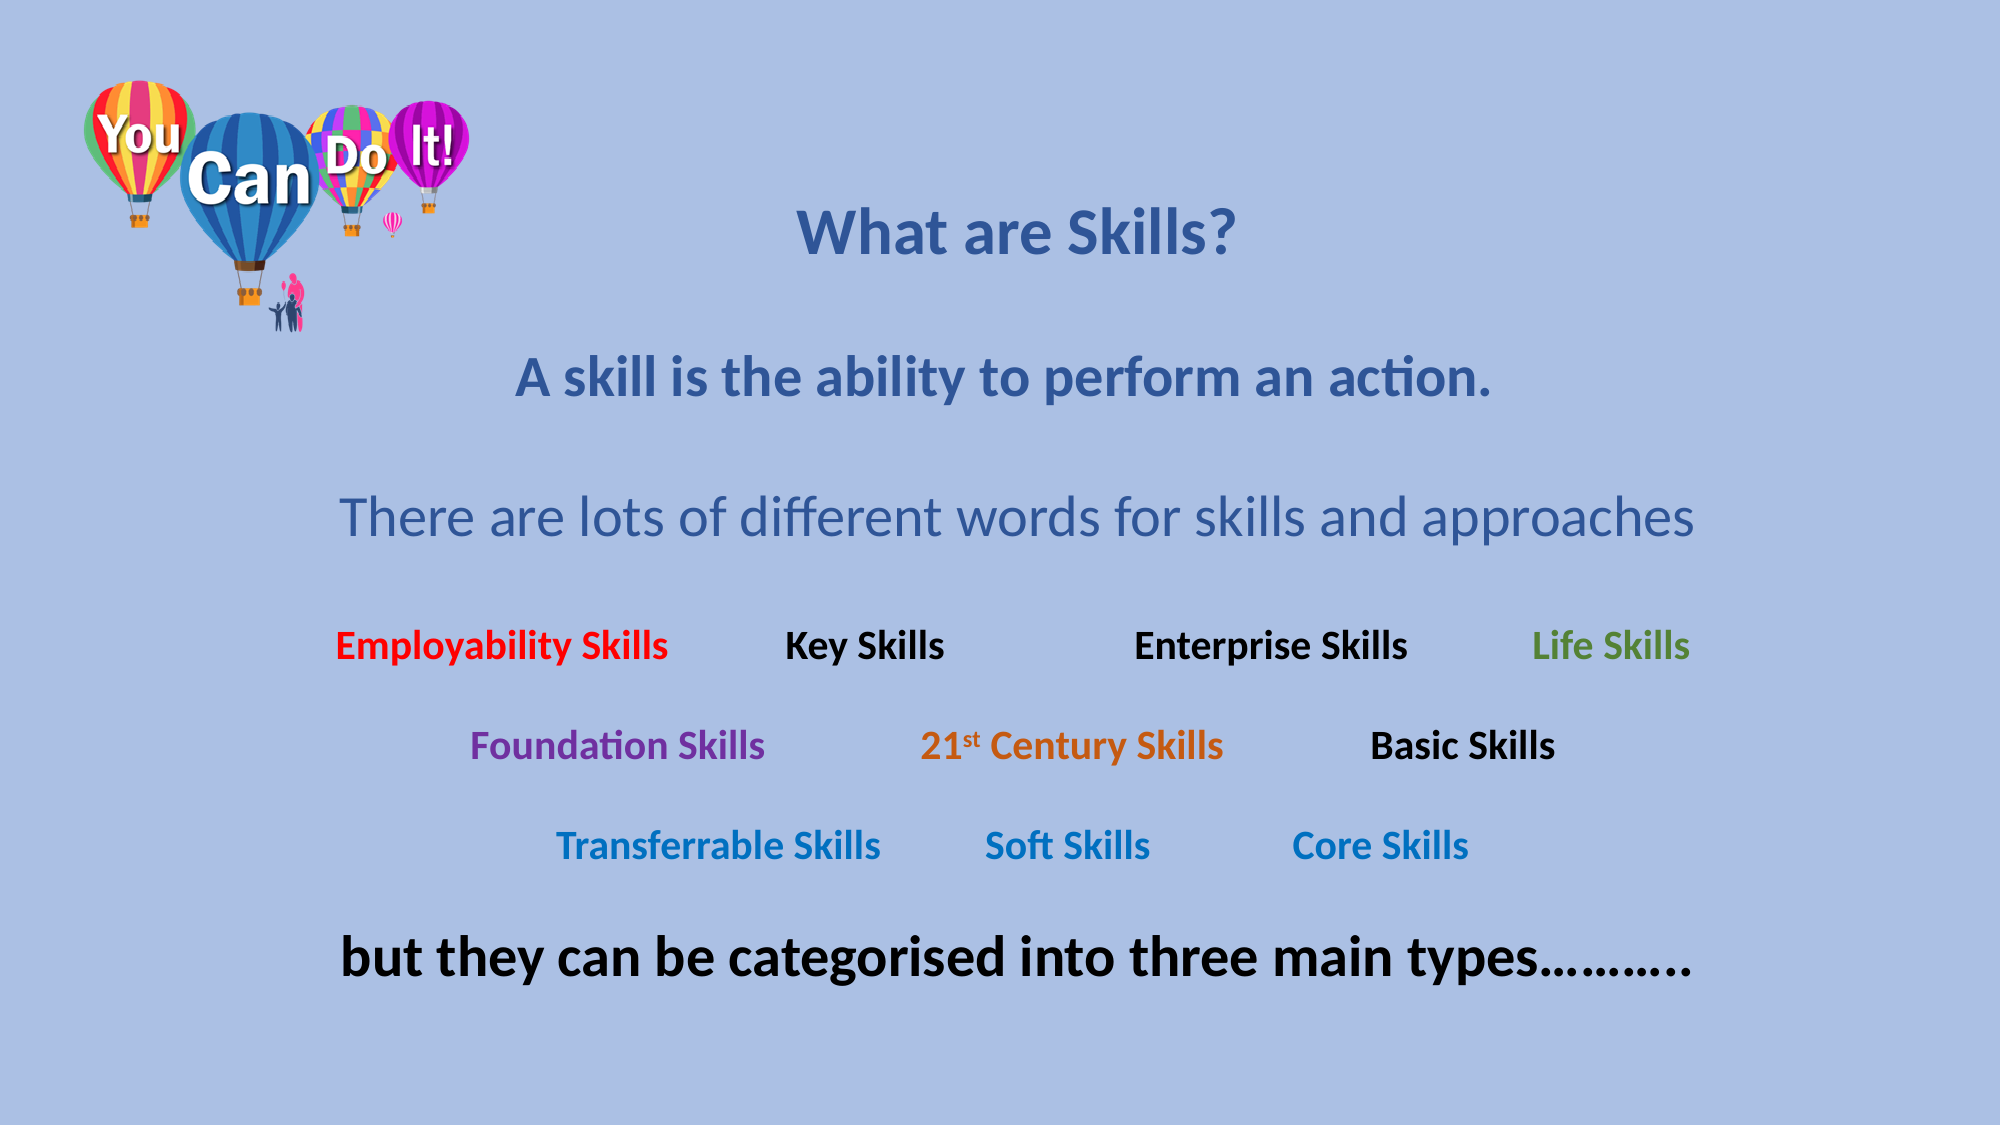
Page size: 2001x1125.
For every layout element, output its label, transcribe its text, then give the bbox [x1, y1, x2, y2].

text_box What are Skills? A skill is the ability to perform an action. There are lots of different words for skills and approaches Employability Skills Key Skills Enterprise Skills Life Skills Foundation Skills 21st Century Skills Basic Skills Transferrable Skills Soft Skills Core Skills but they can be categorised into three main types……….. [121, 180, 1914, 1125]
picture [66, 75, 485, 366]
